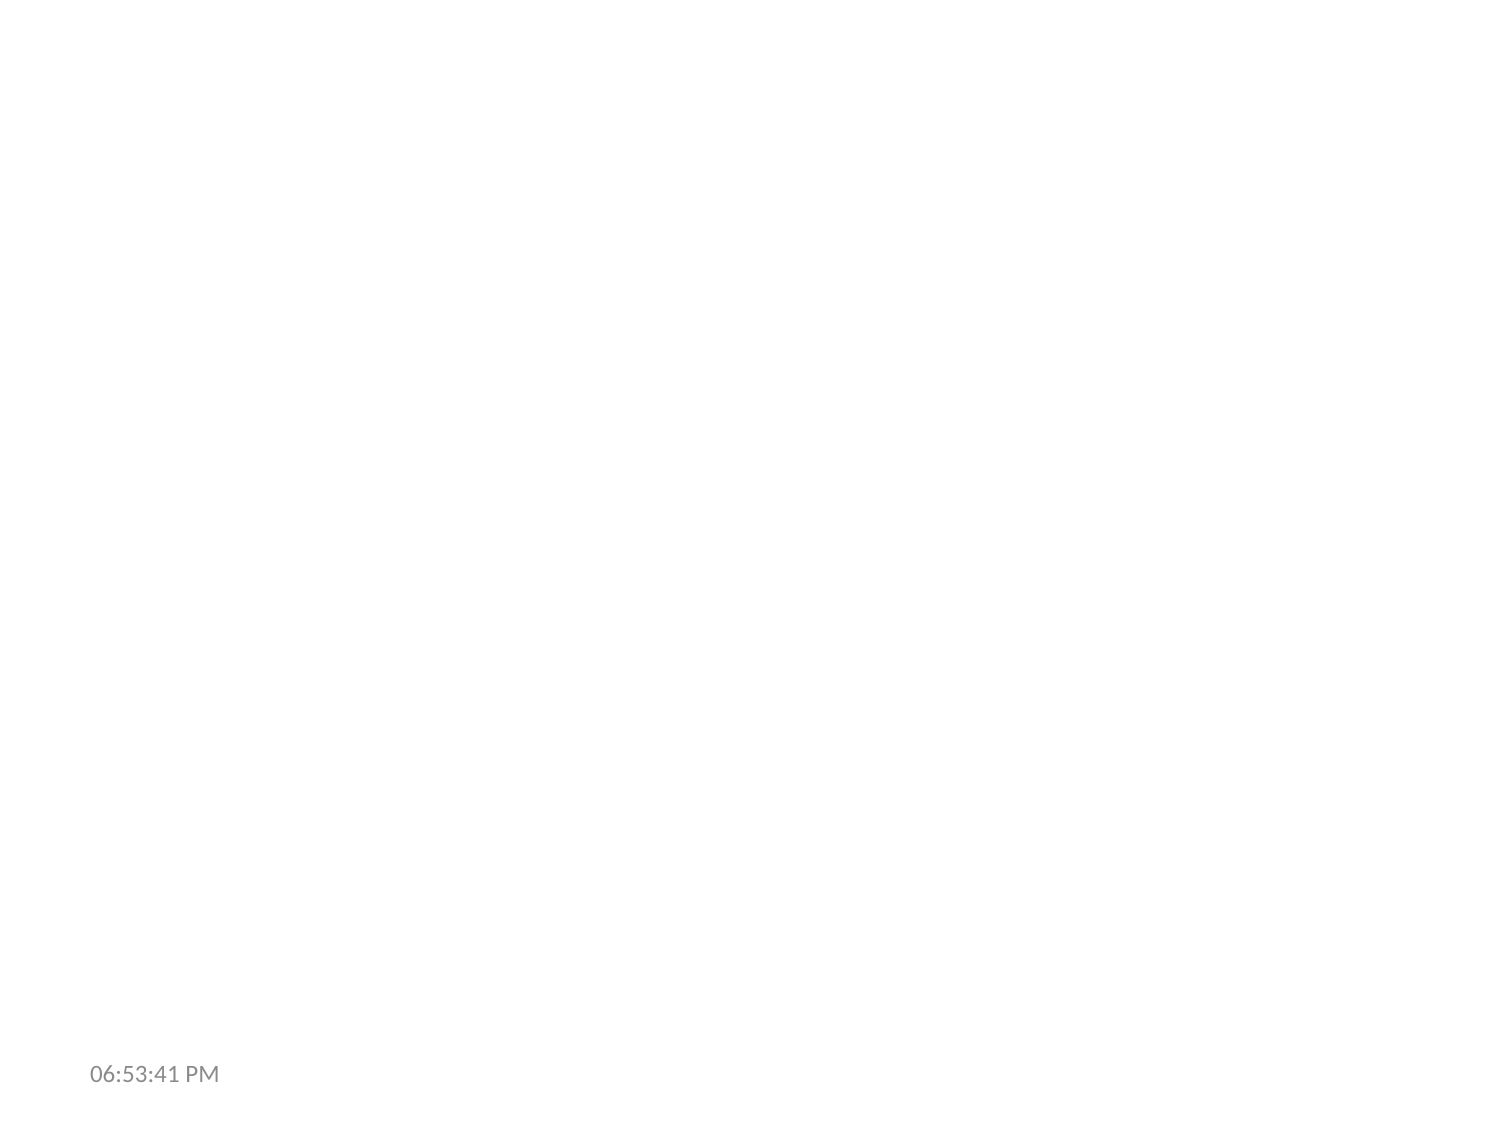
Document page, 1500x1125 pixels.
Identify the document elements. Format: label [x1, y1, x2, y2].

slide_number [75, 1042, 425, 1103]
